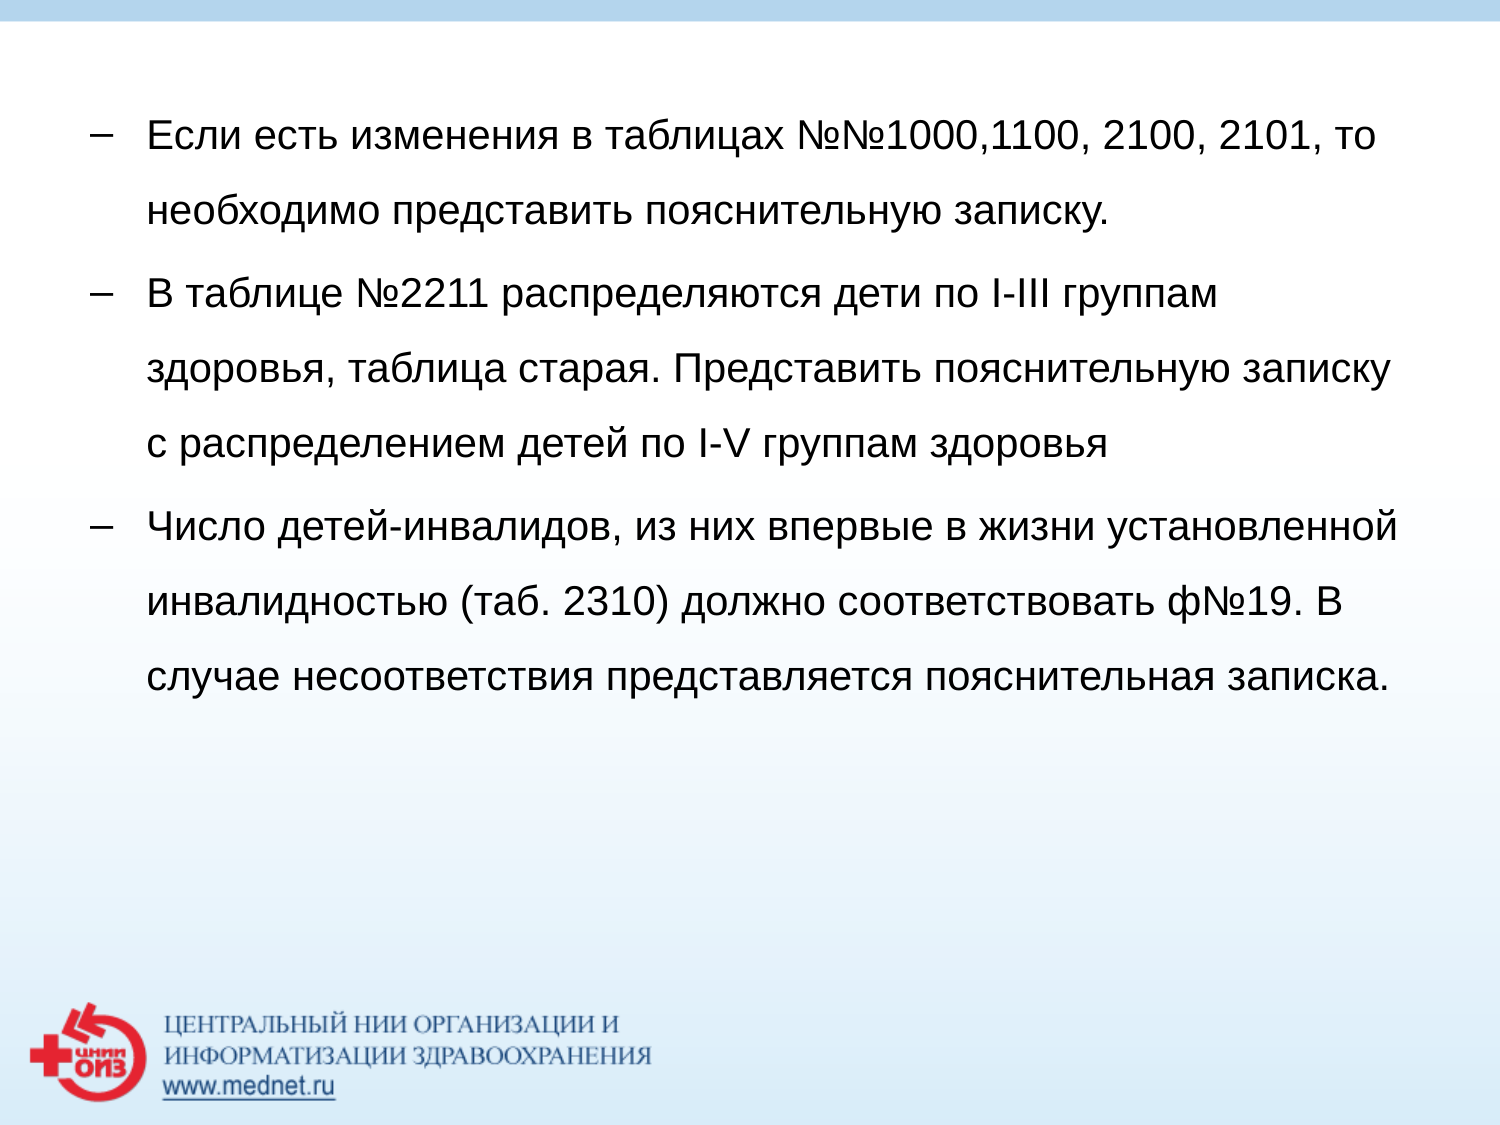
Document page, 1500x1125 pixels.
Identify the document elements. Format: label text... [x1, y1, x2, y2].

list Если есть изменения в таблицах №№1000,1100, 2100, 2101, то необходимо представить пояснительную записку. В таблице №2211 распределяются дети по I-III группам здоровья, таблица старая. Представить пояснительную записку с распределением детей по I-V группам здоровья Число детей-инвалидов, из них впервые в жизни установленной инвалидностью (таб. 2310) должно соответствовать ф№19. В случае несоответствия представляется пояснительная записка. [75, 75, 1425, 963]
picture [0, 0, 1500, 1125]
